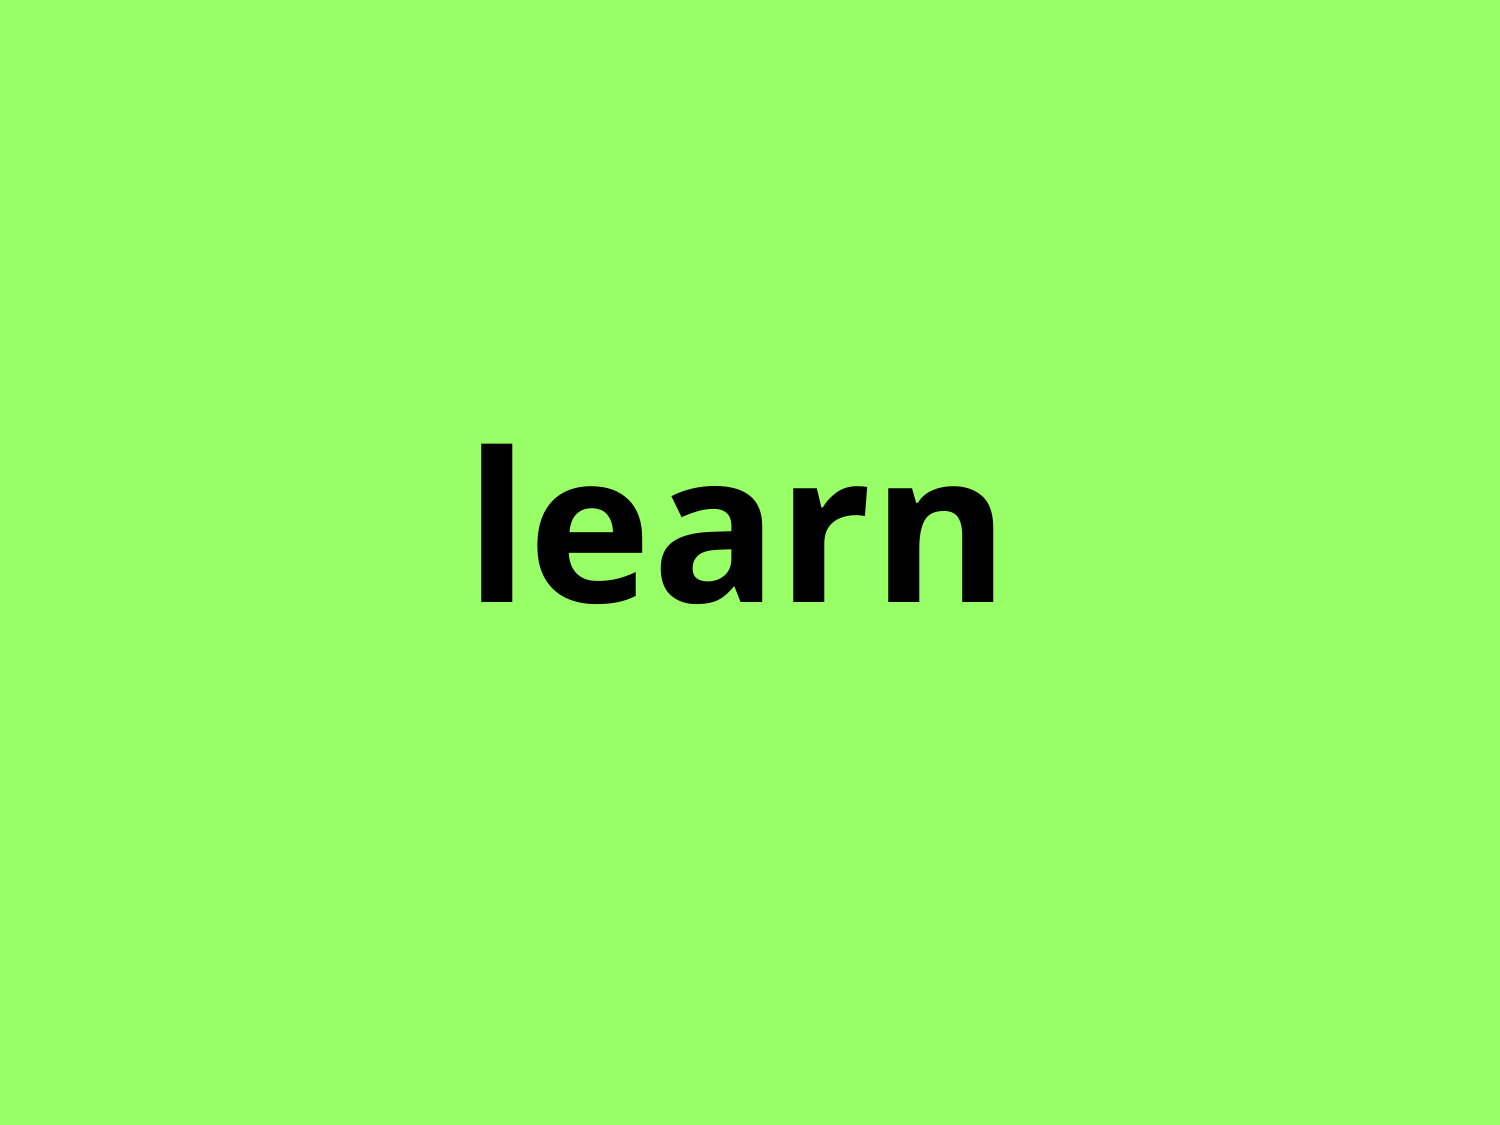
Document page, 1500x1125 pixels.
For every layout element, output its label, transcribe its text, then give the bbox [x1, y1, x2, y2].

title learn [99, 424, 1376, 613]
